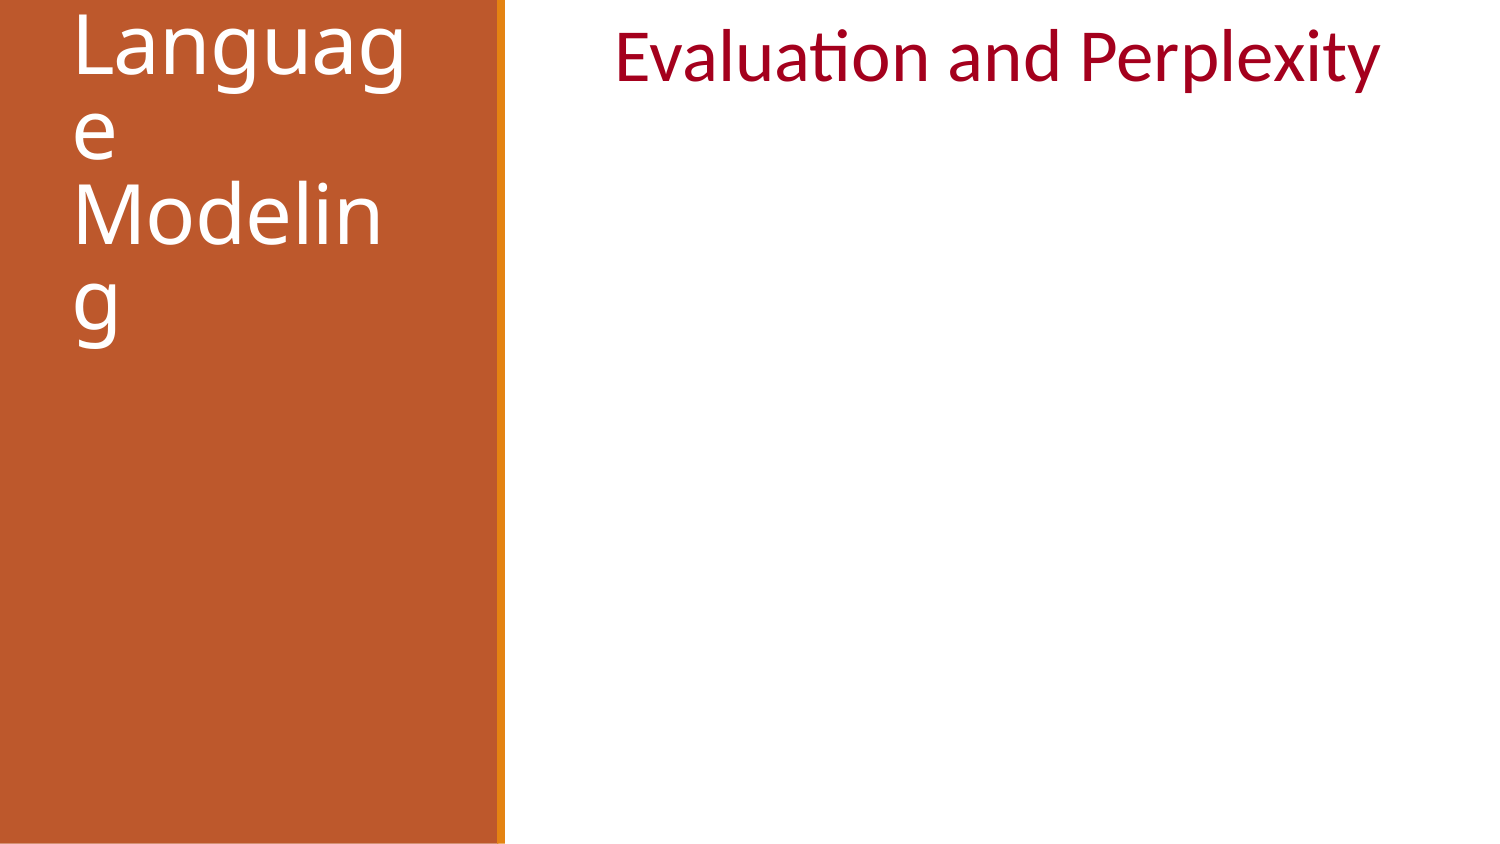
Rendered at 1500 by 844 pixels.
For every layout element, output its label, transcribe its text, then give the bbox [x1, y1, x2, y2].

title Language Modeling [56, 73, 451, 355]
list Evaluation and Perplexity [614, 9, 1437, 287]
